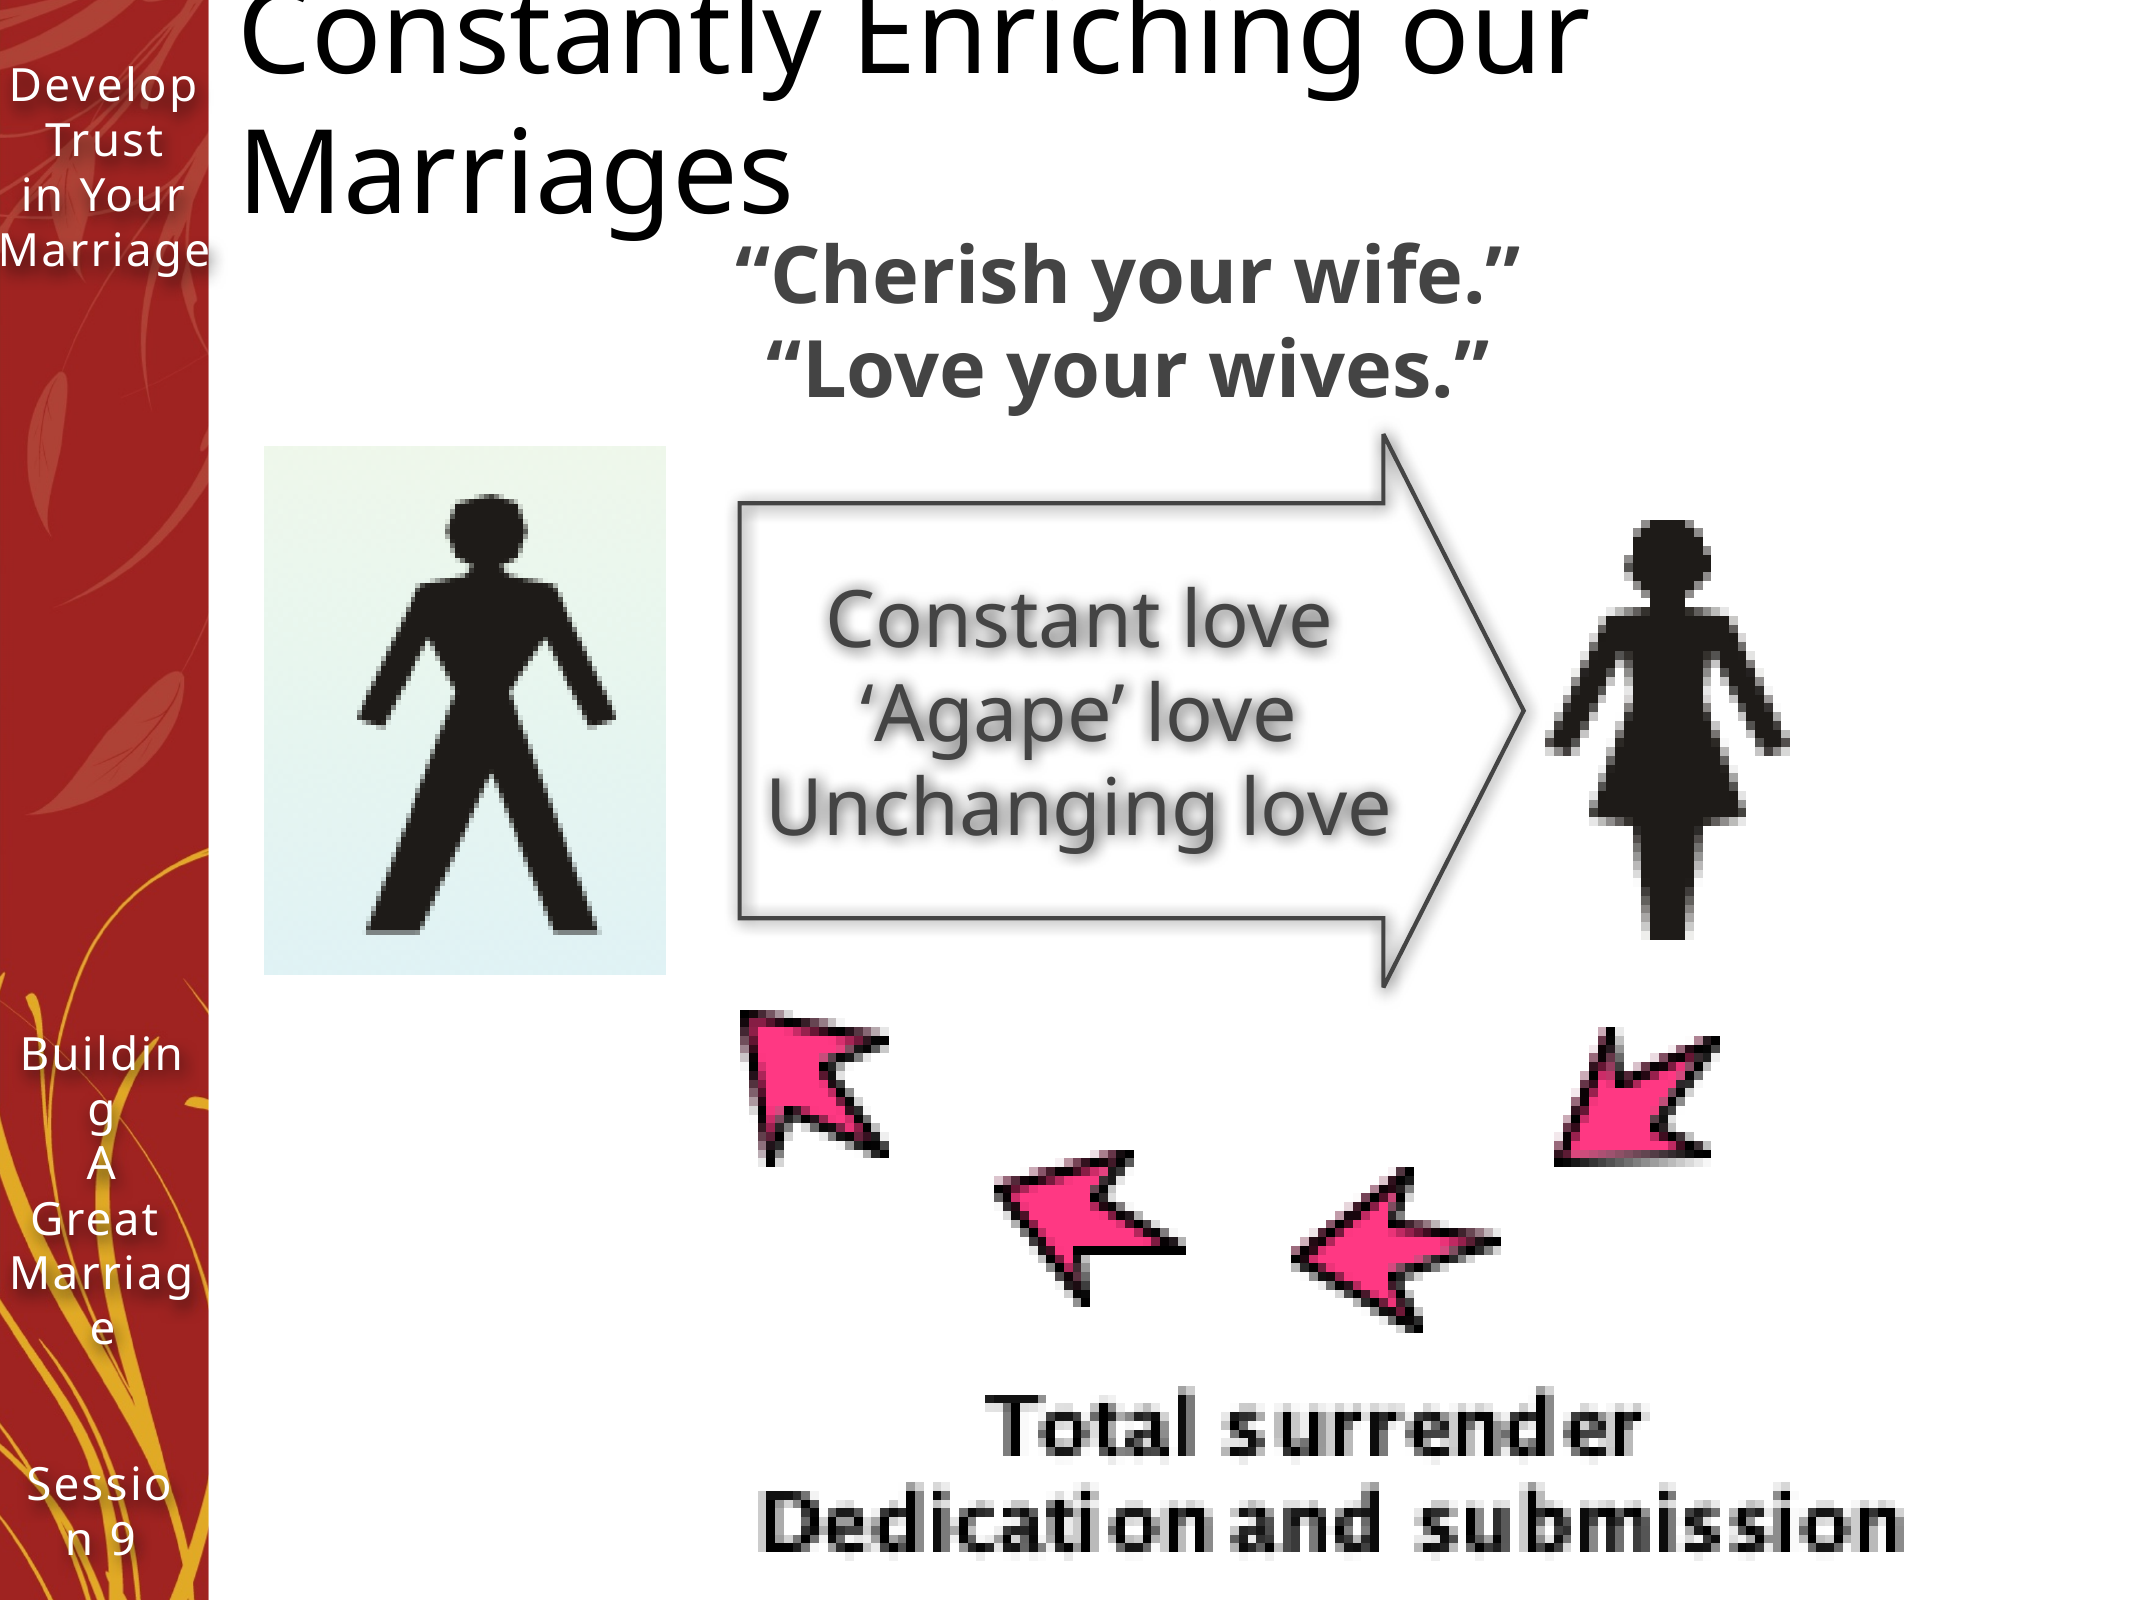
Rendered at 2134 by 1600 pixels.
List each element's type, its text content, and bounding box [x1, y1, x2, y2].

title Constantly Enriching our Marriages [236, 0, 2134, 207]
picture [264, 446, 1948, 1570]
picture [0, 0, 208, 1600]
picture [191, 244, 203, 251]
text_box “Cherish your wife.” “Love your wives.” [726, 216, 1530, 422]
text_box Constant love ‘Agape’ love Unchanging love [739, 434, 1426, 518]
